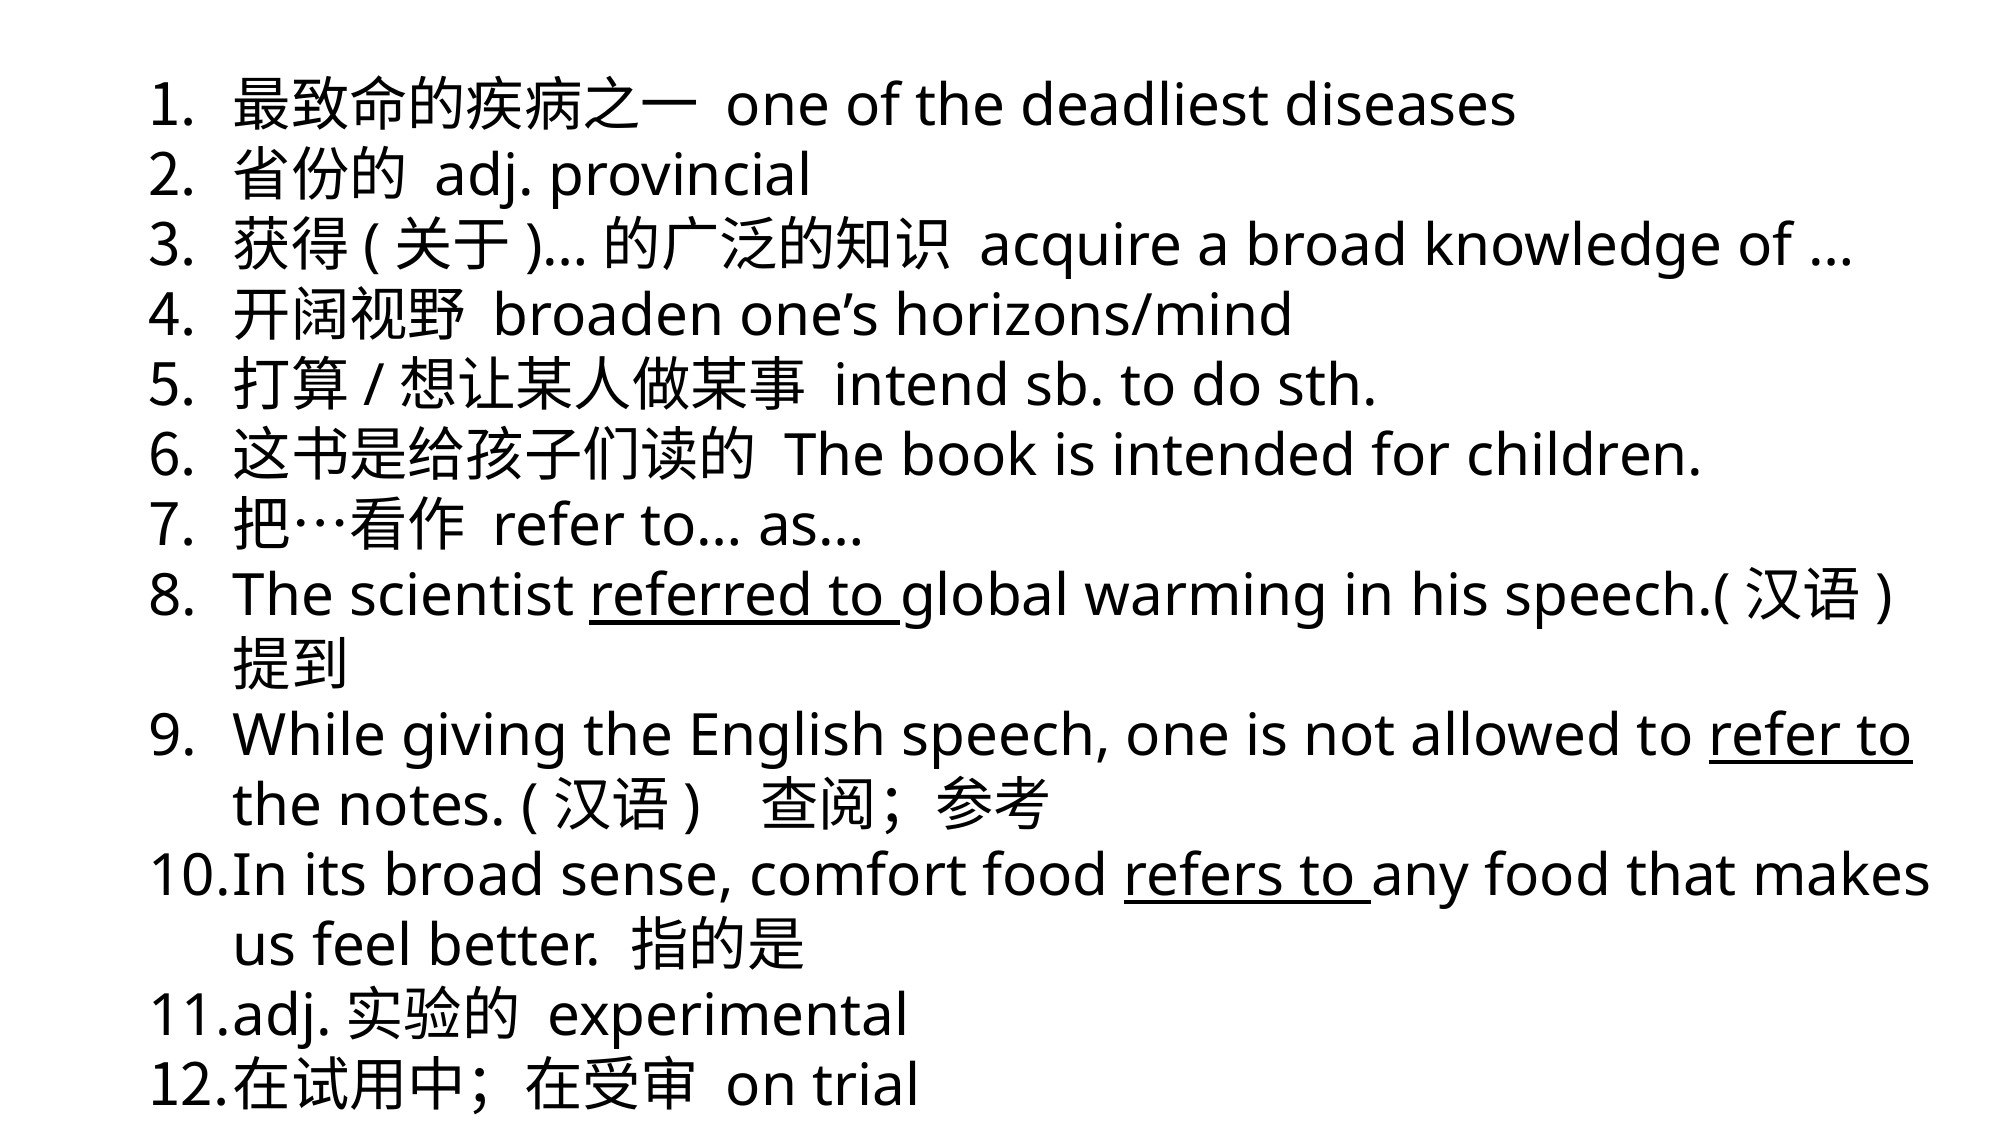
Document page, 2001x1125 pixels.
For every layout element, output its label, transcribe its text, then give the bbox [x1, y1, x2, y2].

text_box 最致命的疾病之一 one of the deadliest diseases 省份的 adj. provincial 获得(关于)…的广泛的知识 acquire a broad knowledge of … 开阔视野 broaden one’s horizons/mind 打算/想让某人做某事 intend sb. to do sth. 这书是给孩子们读的 The book is intended for children. 把…看作 refer to… as… The scientist referred to global warming in his speech.(汉语) 提到 While giving the English speech, one is not allowed to refer to the notes. (汉语) 查阅；参考 In its broad sense, comfort food refers to any food that makes us feel better. 指的是 adj.实验的 experimental 在试用中；在受审 on trial [133, 60, 1960, 1125]
